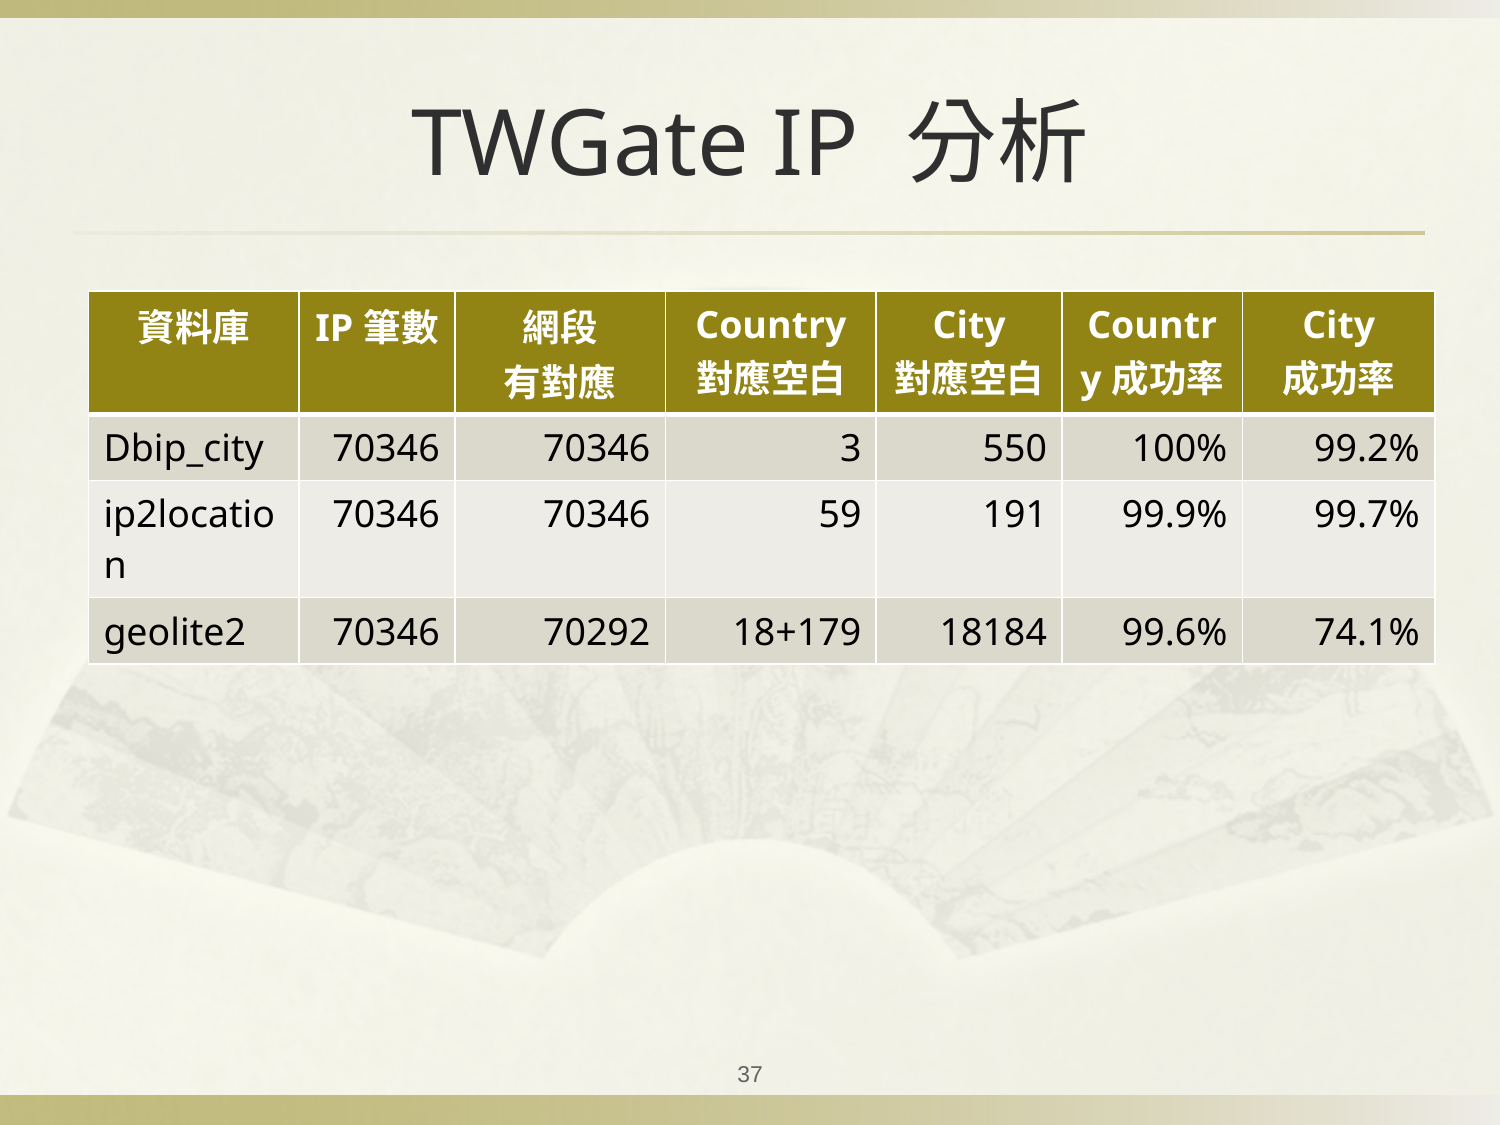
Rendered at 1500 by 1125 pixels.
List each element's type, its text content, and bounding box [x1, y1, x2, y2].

table_cell 191 [877, 481, 1061, 597]
table_cell 99.6% [1063, 598, 1242, 663]
table_cell 70346 [456, 481, 665, 597]
table_cell 70346 [300, 481, 454, 597]
table_cell 3 [666, 417, 875, 480]
table_header 資料庫 [89, 292, 298, 412]
table_cell 99.7% [1243, 481, 1434, 597]
table_header 網段 有對應 [456, 292, 665, 412]
table_cell 70292 [456, 598, 665, 663]
table_cell 70346 [456, 417, 665, 480]
table_header Country成功率 [1063, 292, 1242, 412]
table_cell 70346 [300, 598, 454, 663]
table_cell ip2location [89, 481, 298, 597]
table_cell Dbip_city [89, 417, 298, 480]
table_header Country 對應空白 [666, 292, 875, 412]
table_cell 99.2% [1243, 417, 1434, 480]
table_header IP筆數 [300, 292, 454, 412]
table_cell 59 [666, 481, 875, 597]
slide_number 37 [675, 1050, 825, 1097]
table_cell 99.9% [1063, 481, 1242, 597]
table_header City 對應空白 [877, 292, 1061, 412]
table_cell geolite2 [89, 598, 298, 663]
title TWGate IP 分析 [75, 45, 1425, 233]
table_cell 550 [877, 417, 1061, 480]
table_cell 70346 [300, 417, 454, 480]
table_cell 100% [1063, 417, 1242, 480]
table_header City 成功率 [1243, 292, 1434, 412]
table_cell 74.1% [1243, 598, 1434, 663]
table_cell 18+179 [666, 598, 875, 663]
table_cell 18184 [877, 598, 1061, 663]
